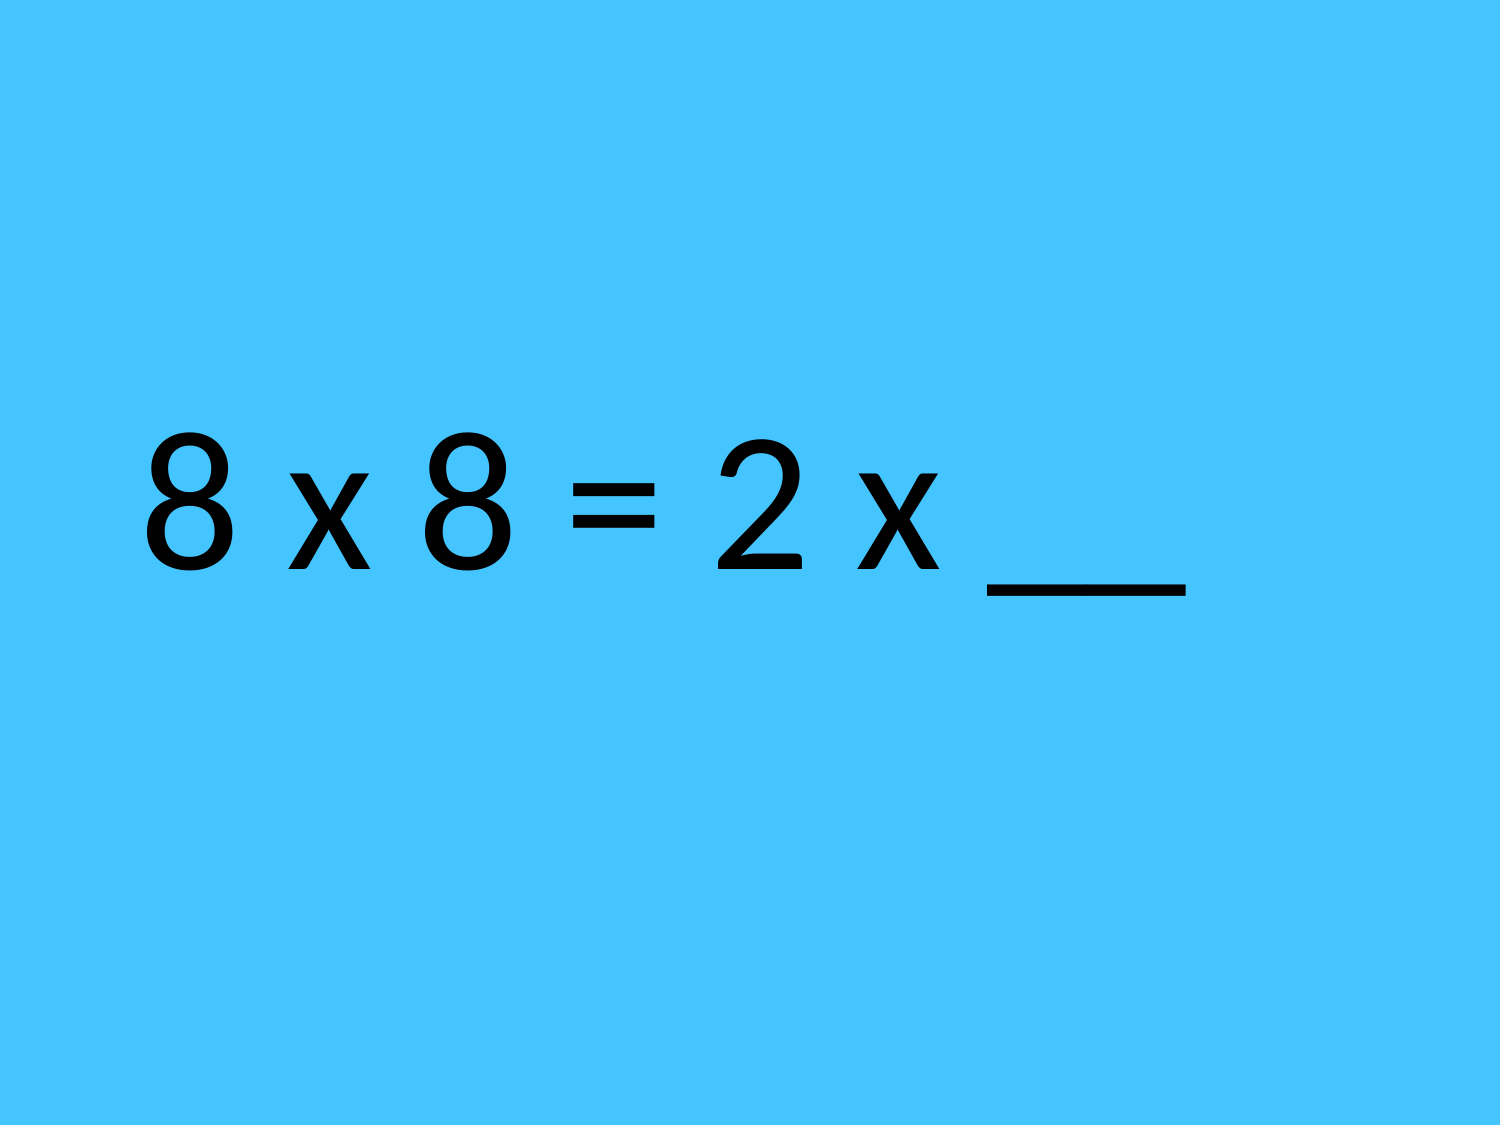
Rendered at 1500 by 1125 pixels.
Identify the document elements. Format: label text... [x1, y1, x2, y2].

text_box 8 x 8 = 2 x __ [125, 362, 1275, 618]
